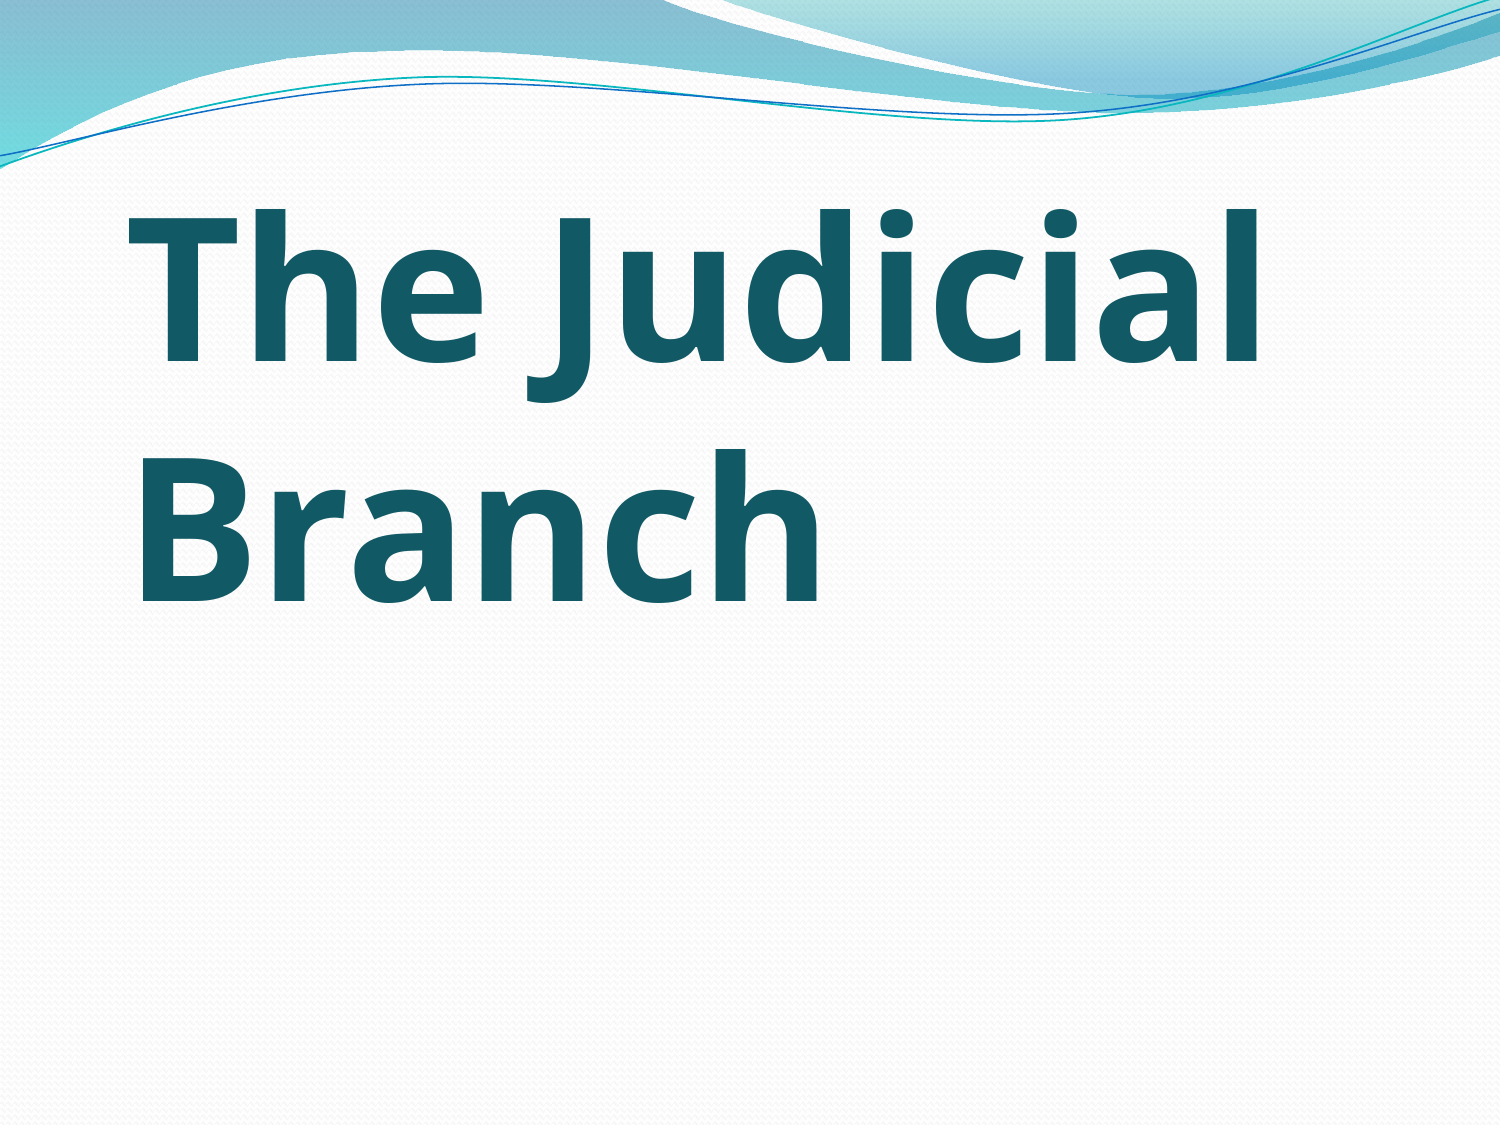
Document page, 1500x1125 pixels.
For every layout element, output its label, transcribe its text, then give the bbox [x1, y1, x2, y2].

title The Judicial Branch [125, 399, 1400, 642]
